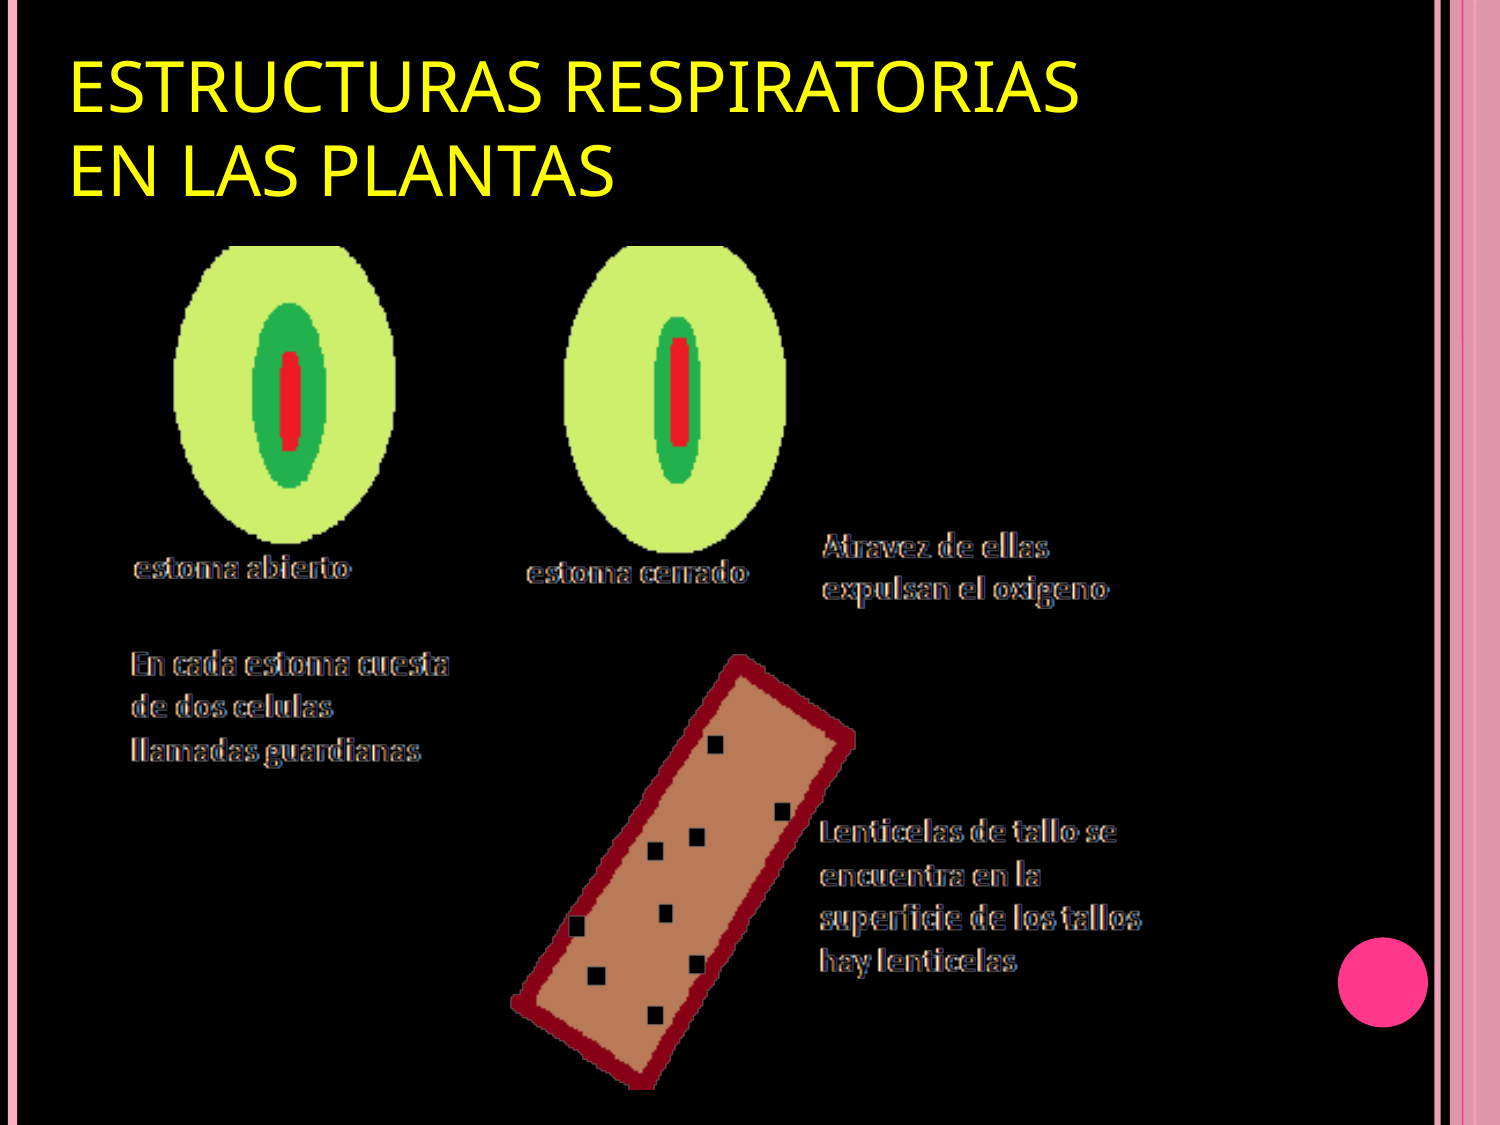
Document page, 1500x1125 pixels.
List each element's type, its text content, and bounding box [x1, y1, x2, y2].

title Estructuras respiratorias en las plantas [53, 30, 1122, 219]
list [105, 245, 1214, 1090]
